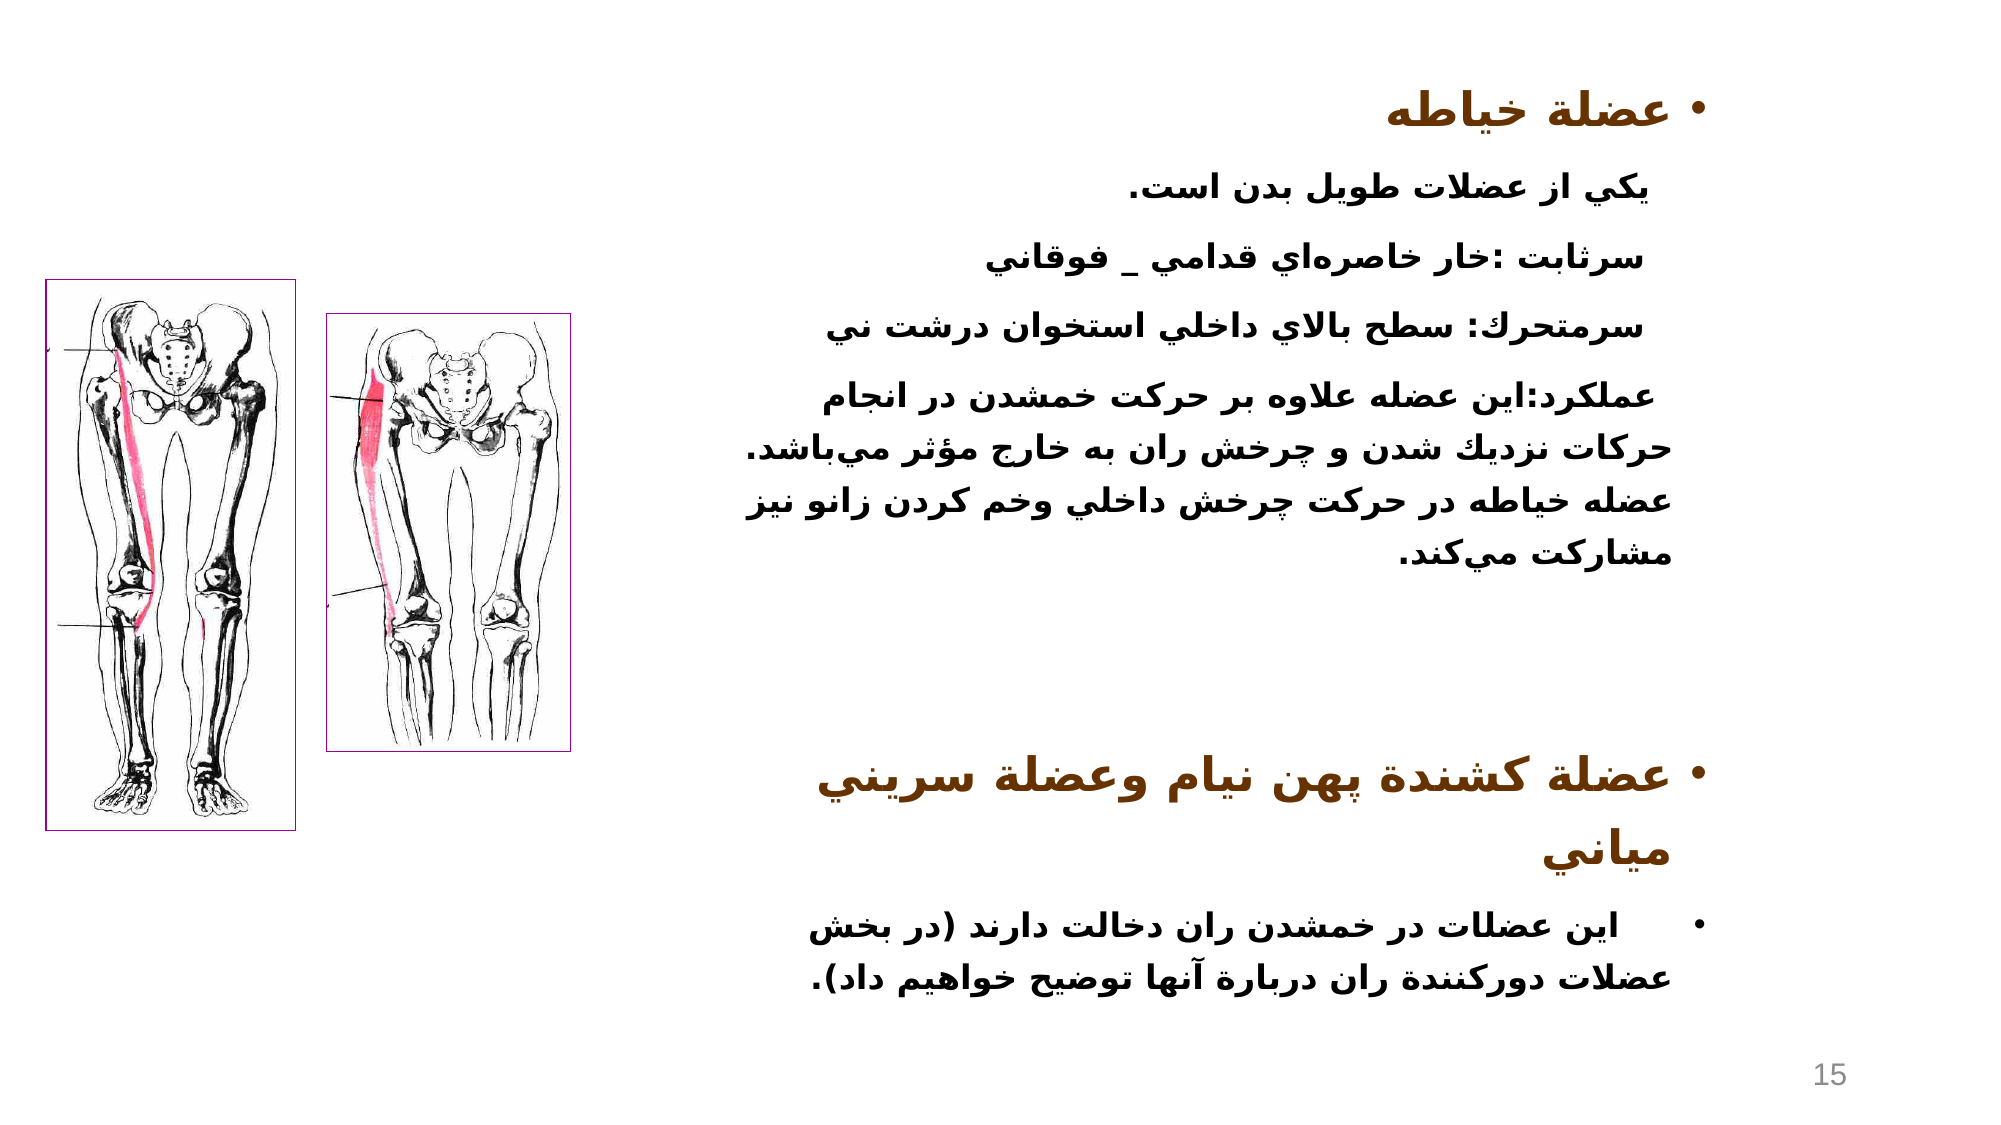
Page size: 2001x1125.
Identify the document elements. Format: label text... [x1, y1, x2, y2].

slide_number 15 [1412, 1042, 1863, 1103]
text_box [326, 313, 571, 752]
list عضلة خياطه يكي از عضلات طويل بدن است. سرثابت :خار خاصره‌اي قدامي _ فوقاني سرمتحرك: سطح بالاي داخلي استخوان درشت ني عملکرد:اين عضله علاوه بر حركت خم‎شدن در انجام حركات نزديك شدن و چرخش ران به خارج مؤثر مي‌باشد. عضله خياطه در حركت چرخش داخلي وخم کردن زانو نیز مشاركت مي‌كند. عضلة كشندة پهن نيام وعضلة سريني مياني اين عضلات در خم‎شدن ران دخالت دارند (در بخش عضلات دوركنندة ران دربارة آنها توضيح خواهيم داد). [701, 66, 1719, 1005]
picture [46, 280, 295, 830]
